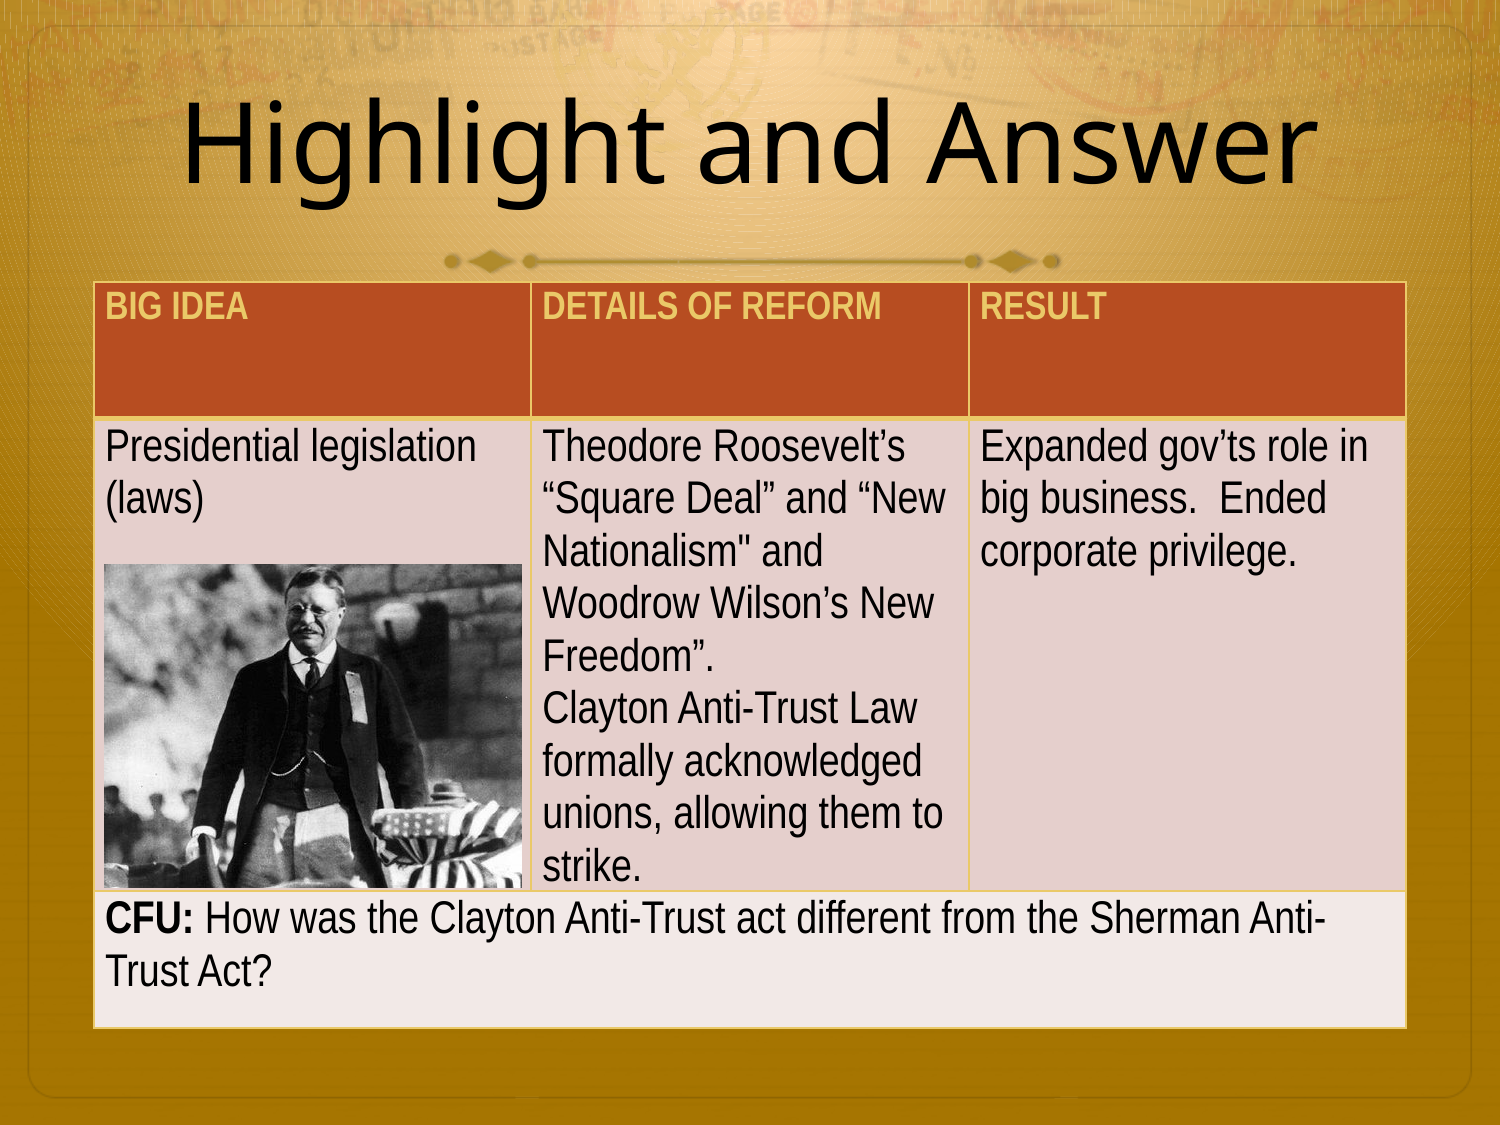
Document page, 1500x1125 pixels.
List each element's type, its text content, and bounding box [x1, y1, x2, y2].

table_cell Expanded gov’ts role in big business. Ended corporate privilege. [970, 421, 1405, 890]
table_cell Presidential legislation (laws) [95, 421, 530, 890]
table_header BIG IDEA [95, 283, 530, 416]
table_cell CFU: How was the Clayton Anti-Trust act different from the Sherman Anti-Trust Act? [95, 892, 1405, 1027]
table_header DETAILS OF REFORM [532, 283, 968, 416]
table_cell Theodore Roosevelt’s “Square Deal” and “New Nationalism" and Woodrow Wilson’s New Freedom”. Clayton Anti-Trust Law formally acknowledged unions, allowing them to strike. [532, 421, 968, 890]
title Highlight and Answer [93, 45, 1407, 233]
picture [0, 0, 1500, 1125]
table_header RESULT [970, 283, 1405, 416]
